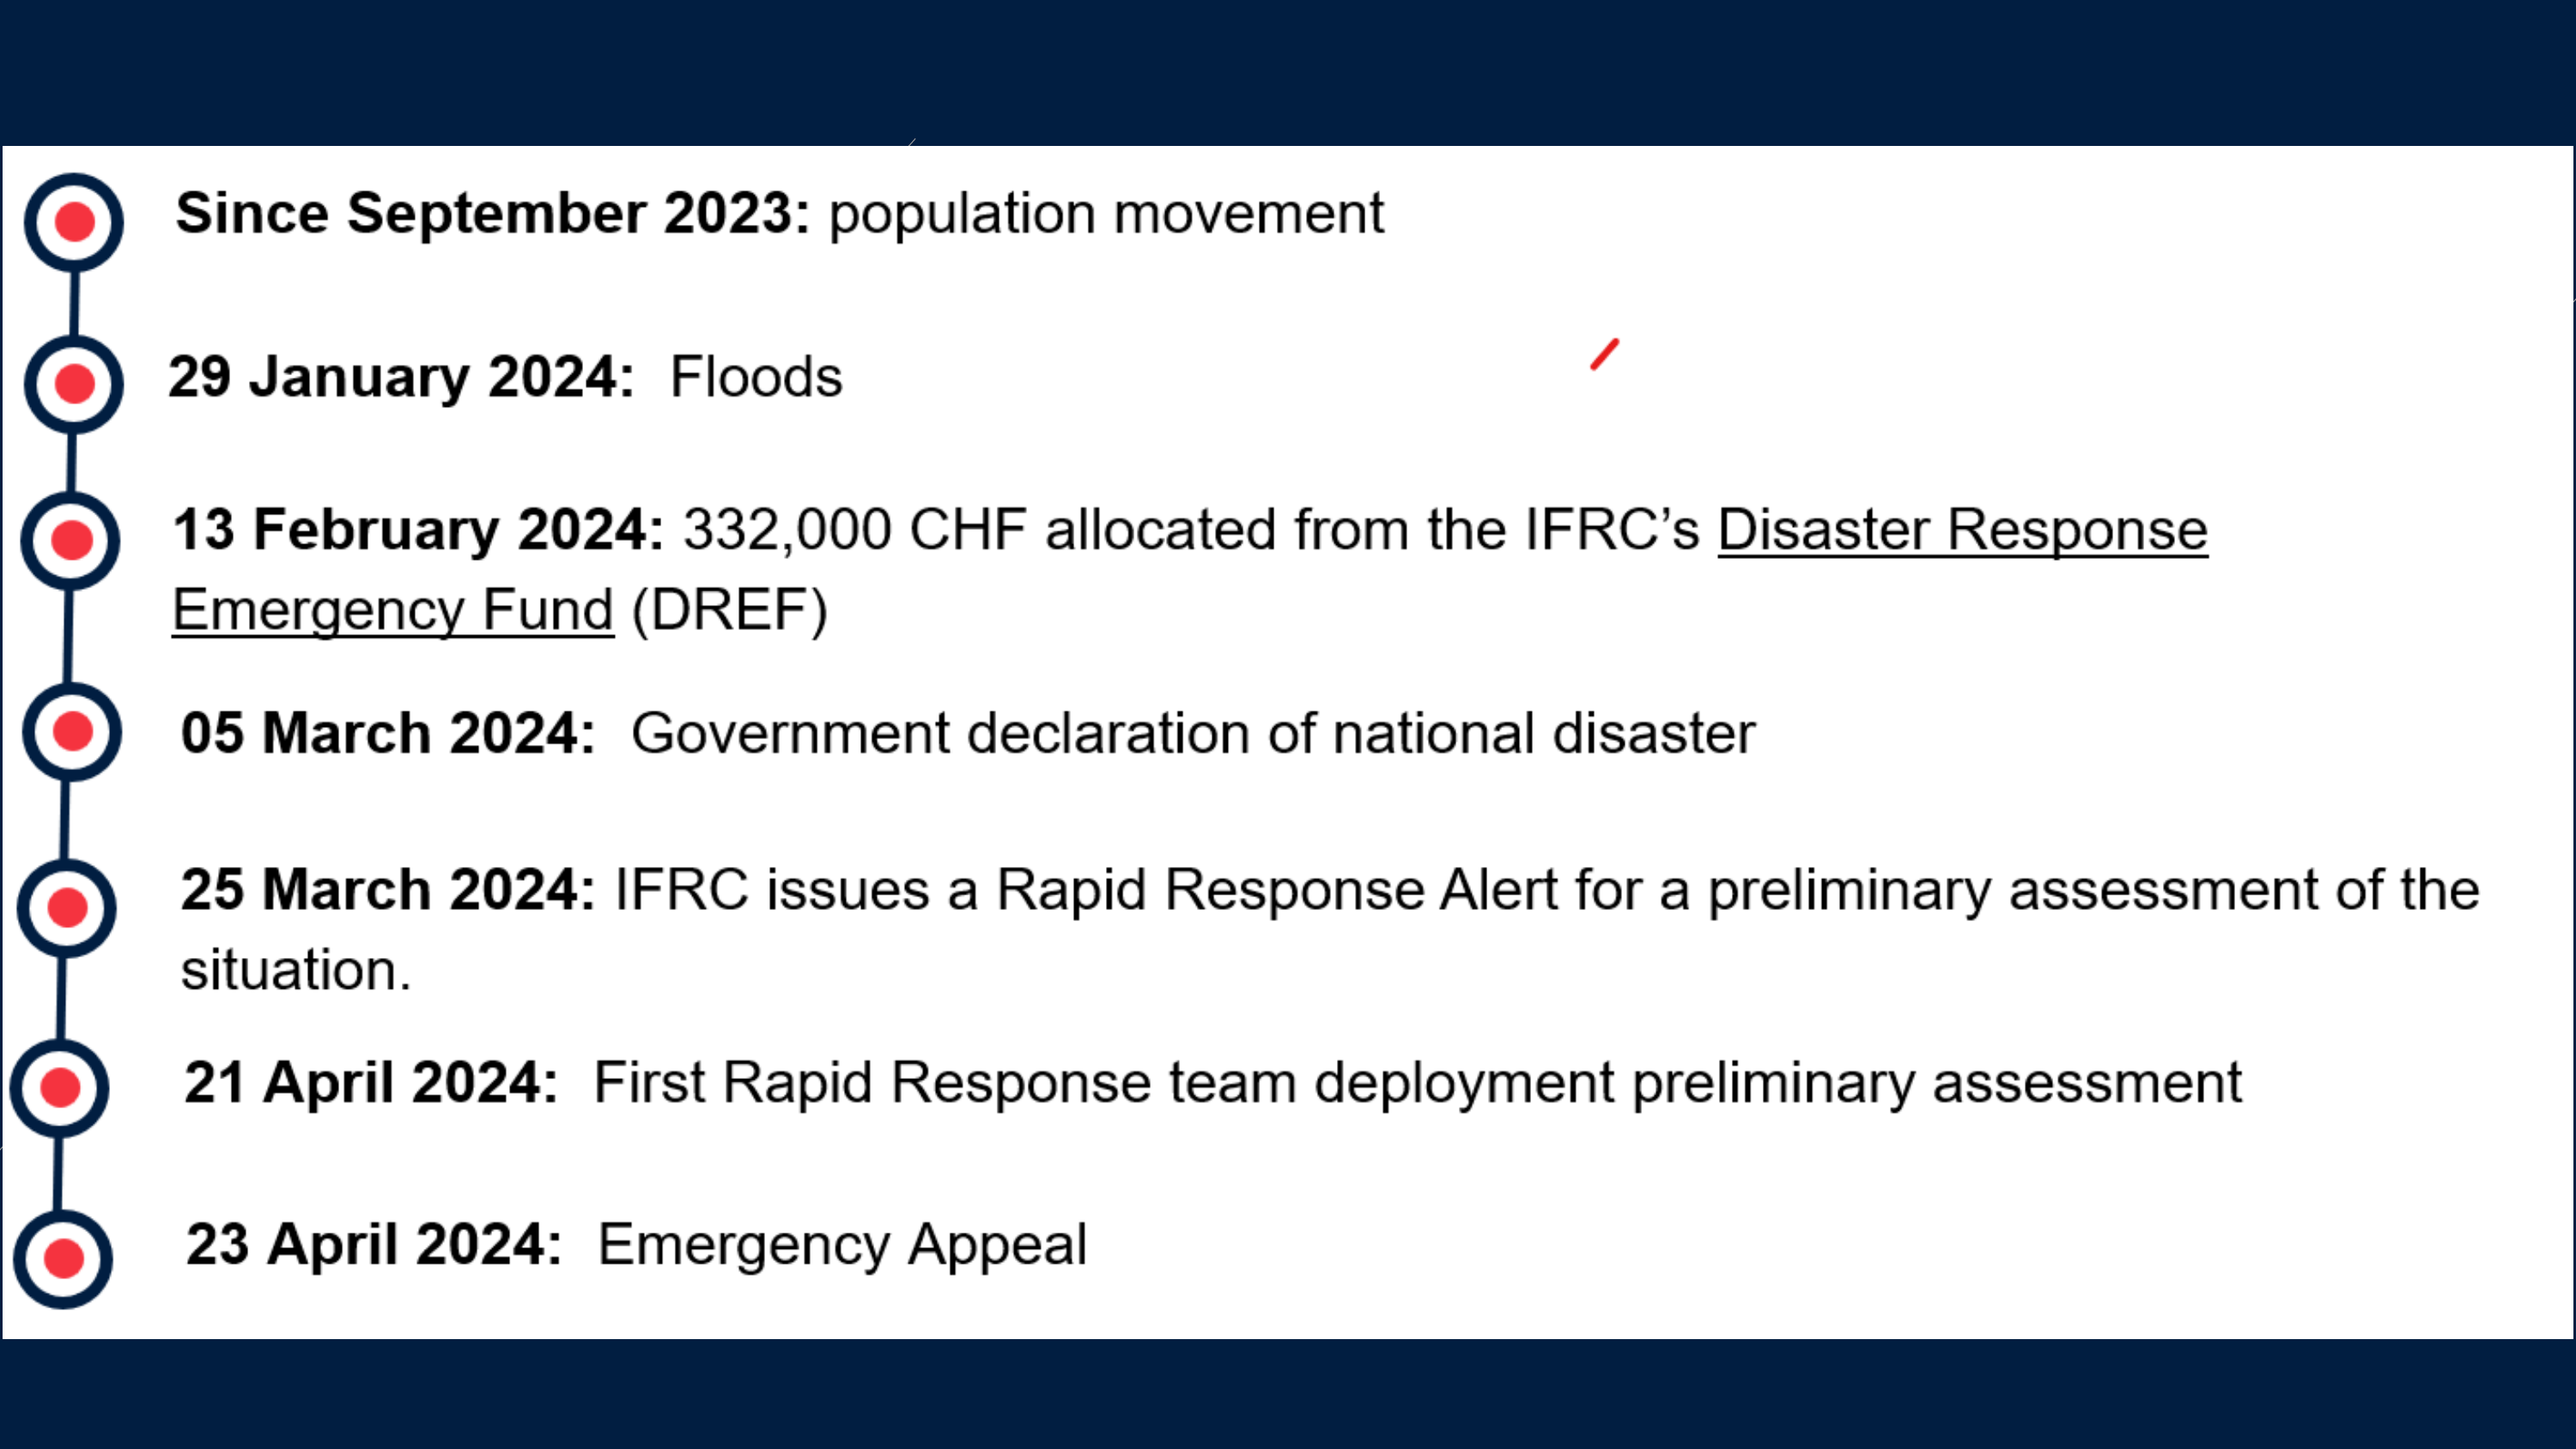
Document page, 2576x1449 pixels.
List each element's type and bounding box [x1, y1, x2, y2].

picture [3, 146, 2573, 1339]
